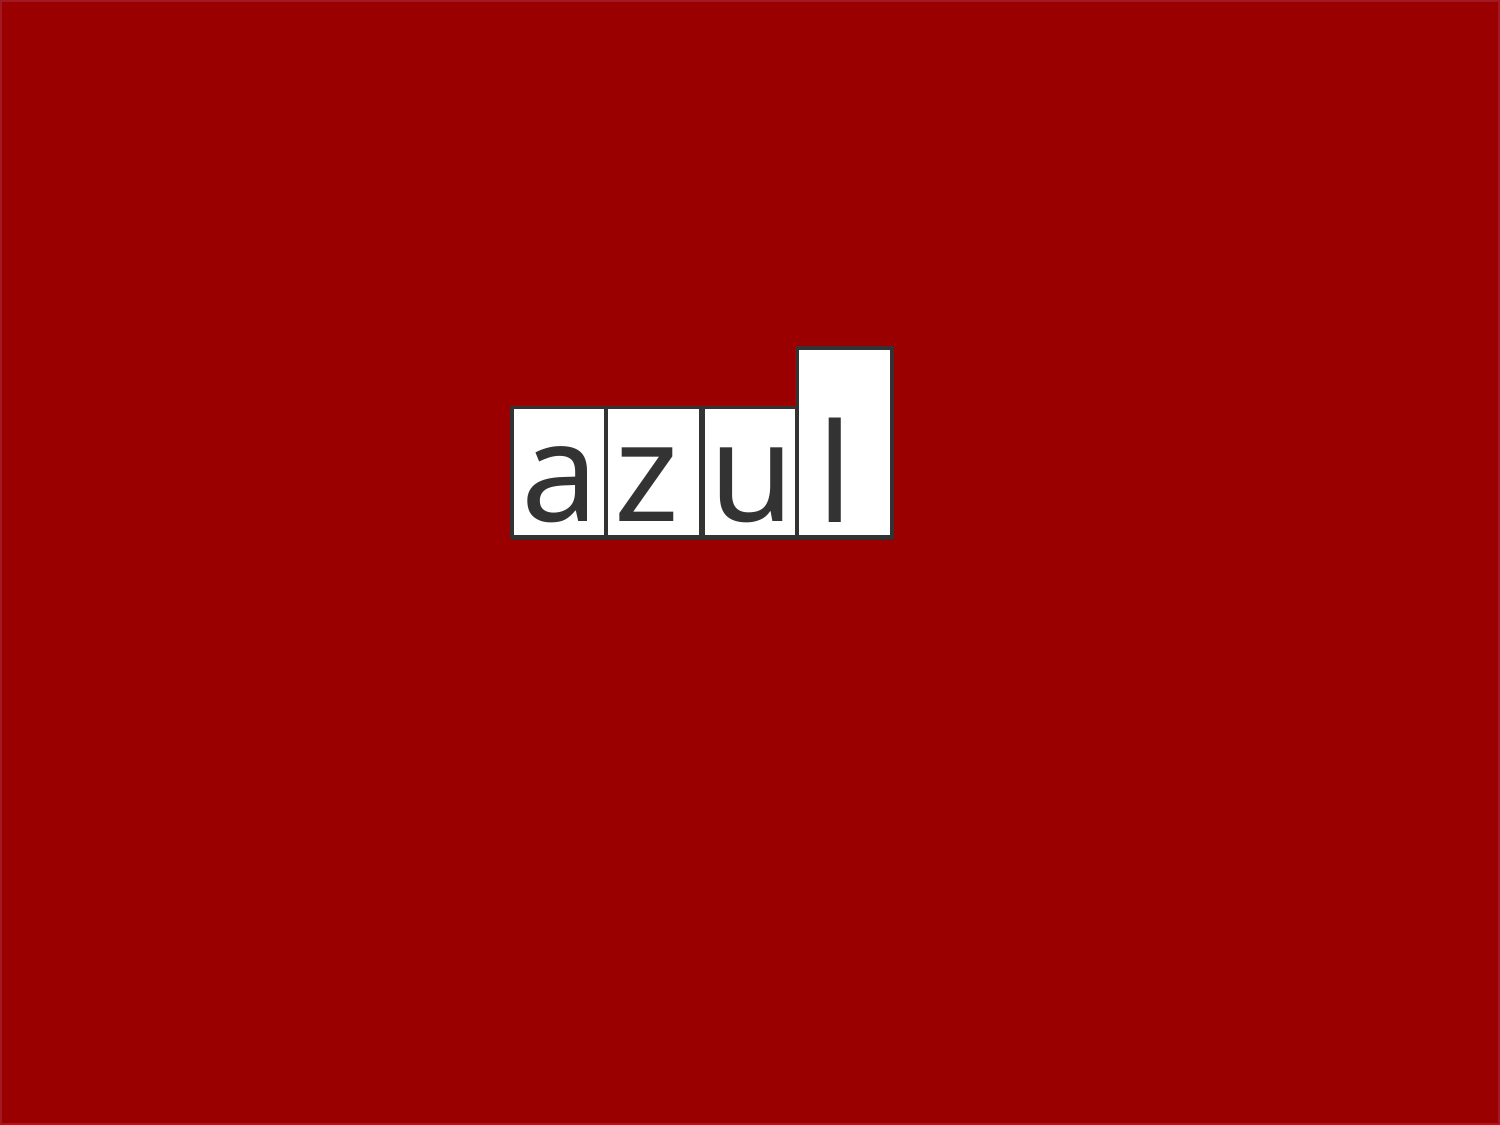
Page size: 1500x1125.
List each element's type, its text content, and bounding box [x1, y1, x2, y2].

text_box u [694, 376, 789, 557]
text_box [795, 346, 894, 539]
text_box z [600, 376, 694, 557]
text_box [789, 405, 795, 539]
text_box a [506, 376, 600, 557]
text_box l [802, 377, 897, 557]
text_box [0, 0, 1500, 1125]
